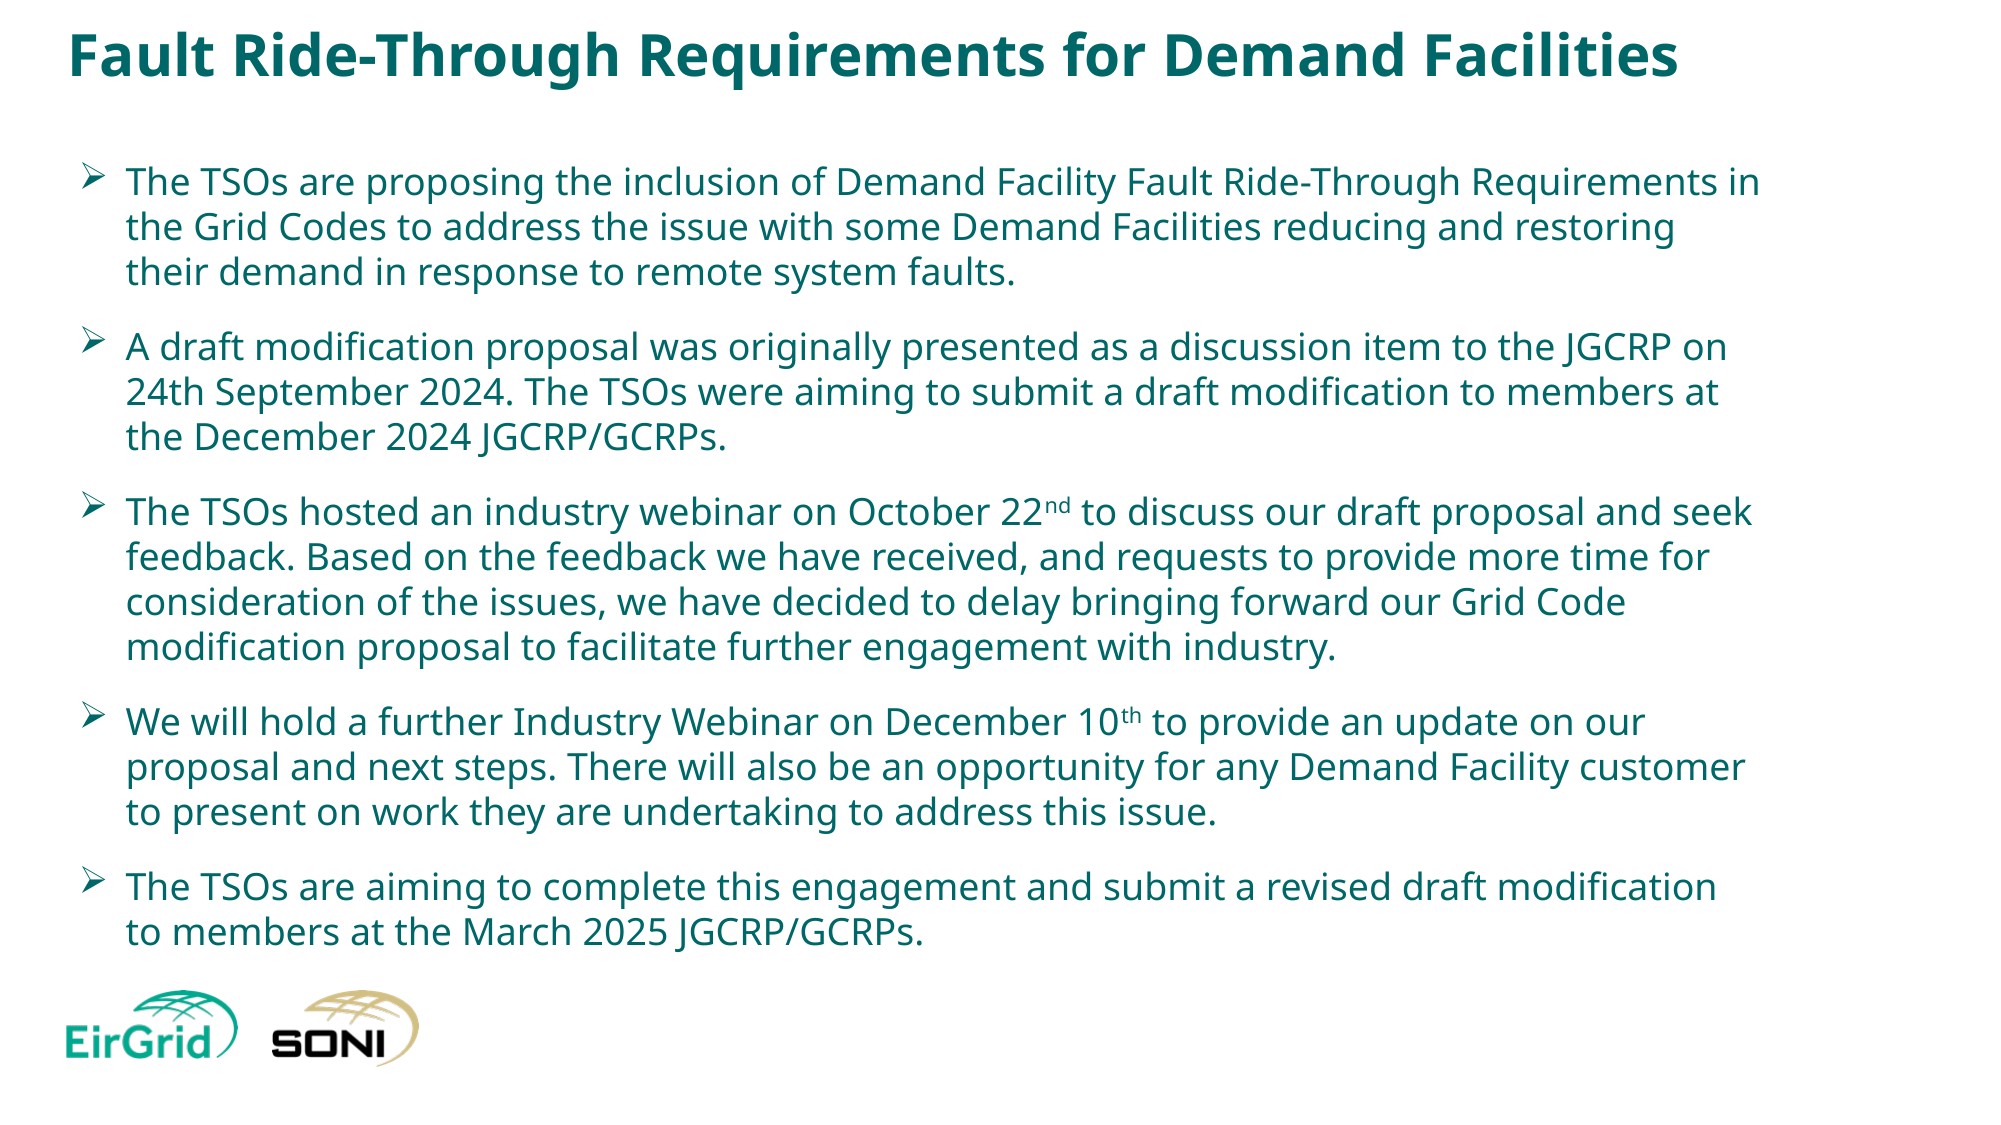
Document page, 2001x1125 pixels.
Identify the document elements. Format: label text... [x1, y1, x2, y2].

picture [66, 990, 238, 1059]
picture [272, 990, 419, 1067]
title Fault Ride-Through Requirements for Demand Facilities [67, 25, 1886, 129]
text_box The TSOs are proposing the inclusion of Demand Facility Fault Ride-Through Requirements in the Grid Codes to address the issue with some Demand Facilities reducing and restoring their demand in response to remote system faults. A draft modification proposal was originally presented as a discussion item to the JGCRP on 24th September 2024. The TSOs were aiming to submit a draft modification to members at the December 2024 JGCRP/GCRPs. The TSOs hosted an industry webinar on October 22nd to discuss our draft proposal and seek feedback. Based on the feedback we have received, and requests to provide more time for consideration of the issues, we have decided to delay bringing forward our Grid Code modification proposal to facilitate further engagement with industry. We will hold a further Industry Webinar on December 10th to provide an update on our proposal and next steps. There will also be an opportunity for any Demand Facility customer to present on work they are undertaking to address this issue. The TSOs are aiming to complete this engagement and submit a revised draft modification to members at the March 2025 JGCRP/GCRPs. [64, 150, 1779, 960]
